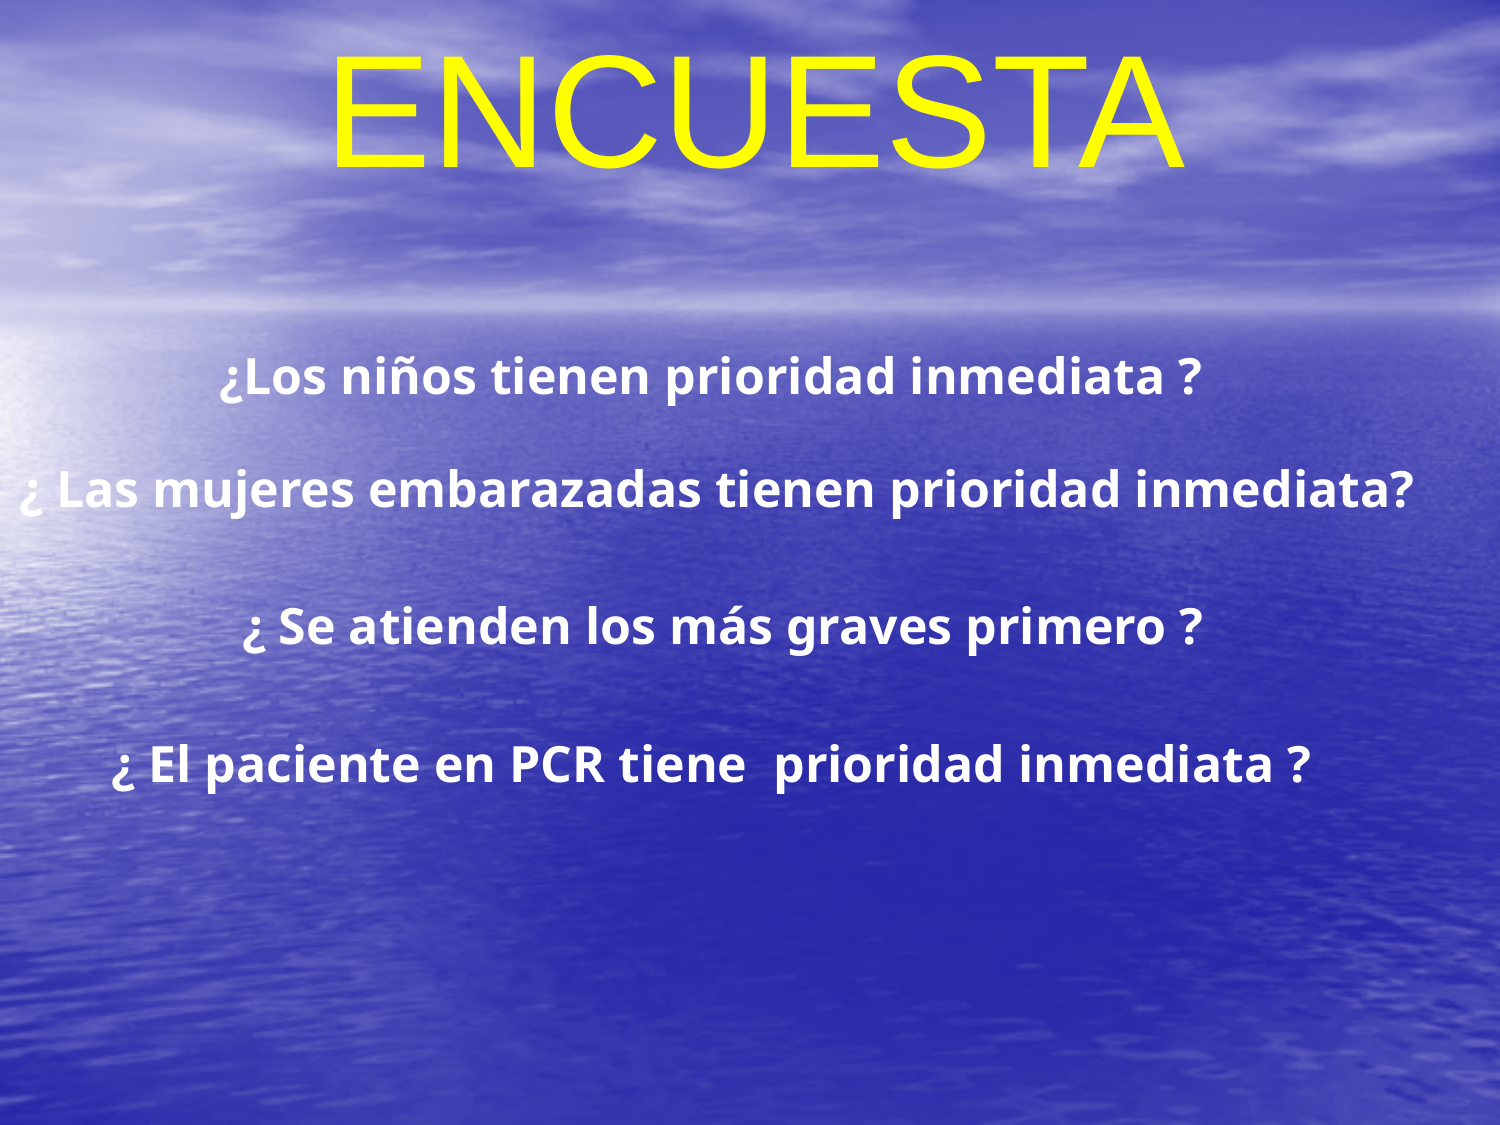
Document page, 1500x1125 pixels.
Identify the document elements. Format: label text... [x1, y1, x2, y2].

text_box ¿ Se atienden los más graves primero ? [227, 587, 1219, 663]
text_box ¿ El paciente en PCR tiene prioridad inmediata ? [96, 724, 1327, 800]
text_box ¿Los niños tienen prioridad inmediata ? [205, 337, 1218, 413]
text_box ENCUESTA [287, 0, 1225, 208]
text_box ¿ Las mujeres embarazadas tienen prioridad inmediata? [5, 449, 1430, 525]
